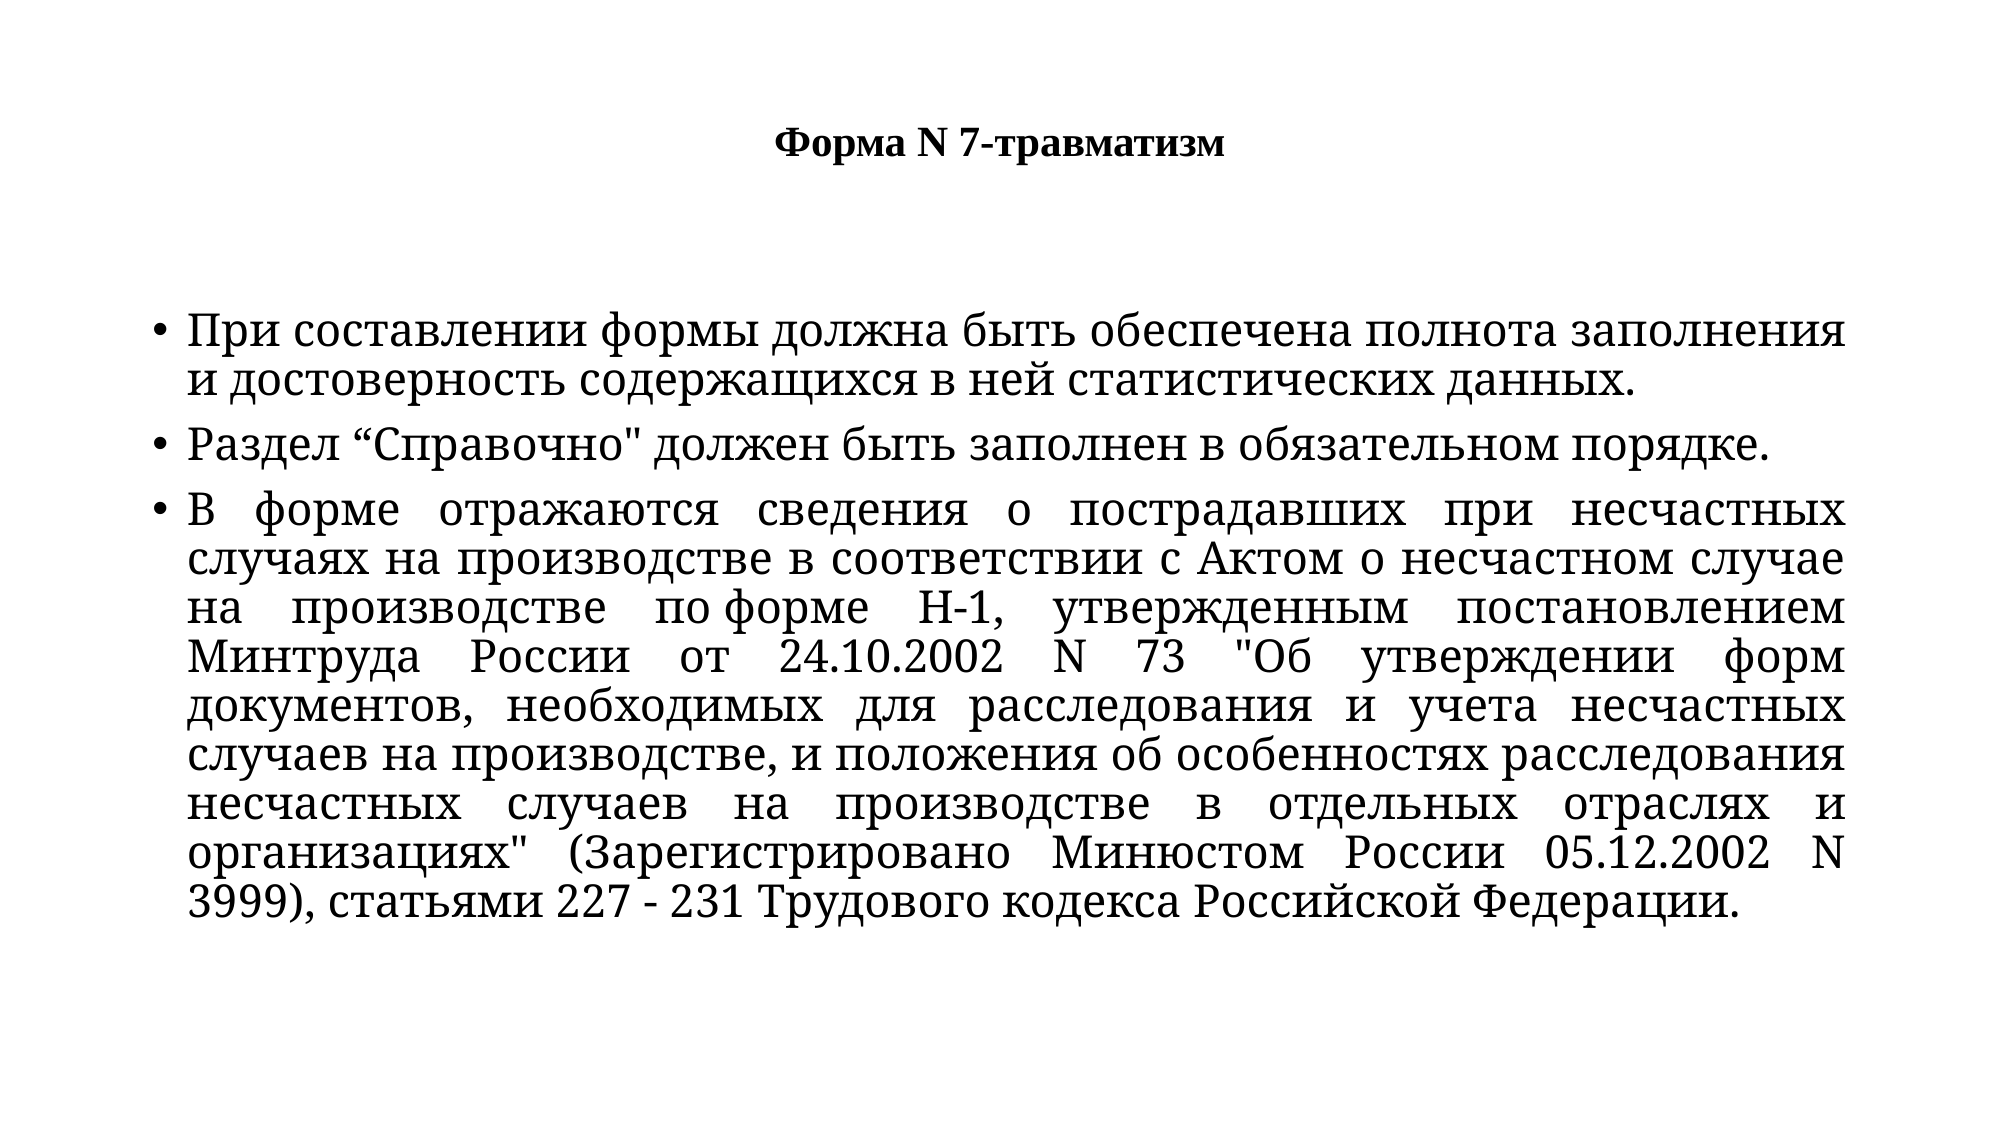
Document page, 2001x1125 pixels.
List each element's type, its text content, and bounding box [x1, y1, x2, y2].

title Форма N 7-травматизм [137, 111, 1863, 226]
list При составлении формы должна быть обеспечена полнота заполнения и достоверность содержащихся в ней статистических данных. Раздел “Справочно" должен быть заполнен в обязательном порядке. В форме отражаются сведения о пострадавших при несчастных случаях на производстве в соответствии с Актом о несчастном случае на производстве по форме Н-1, утвержденным постановлением Минтруда России от 24.10.2002 N 73 "Об утверждении форм документов, необходимых для расследования и учета несчастных случаев на производстве, и положения об особенностях расследования несчастных случаев на производстве в отдельных отраслях и организациях" (Зарегистрировано Минюстом России 05.12.2002 N 3999), статьями 227 - 231 Трудового кодекса Российской Федерации. [137, 299, 1863, 1014]
